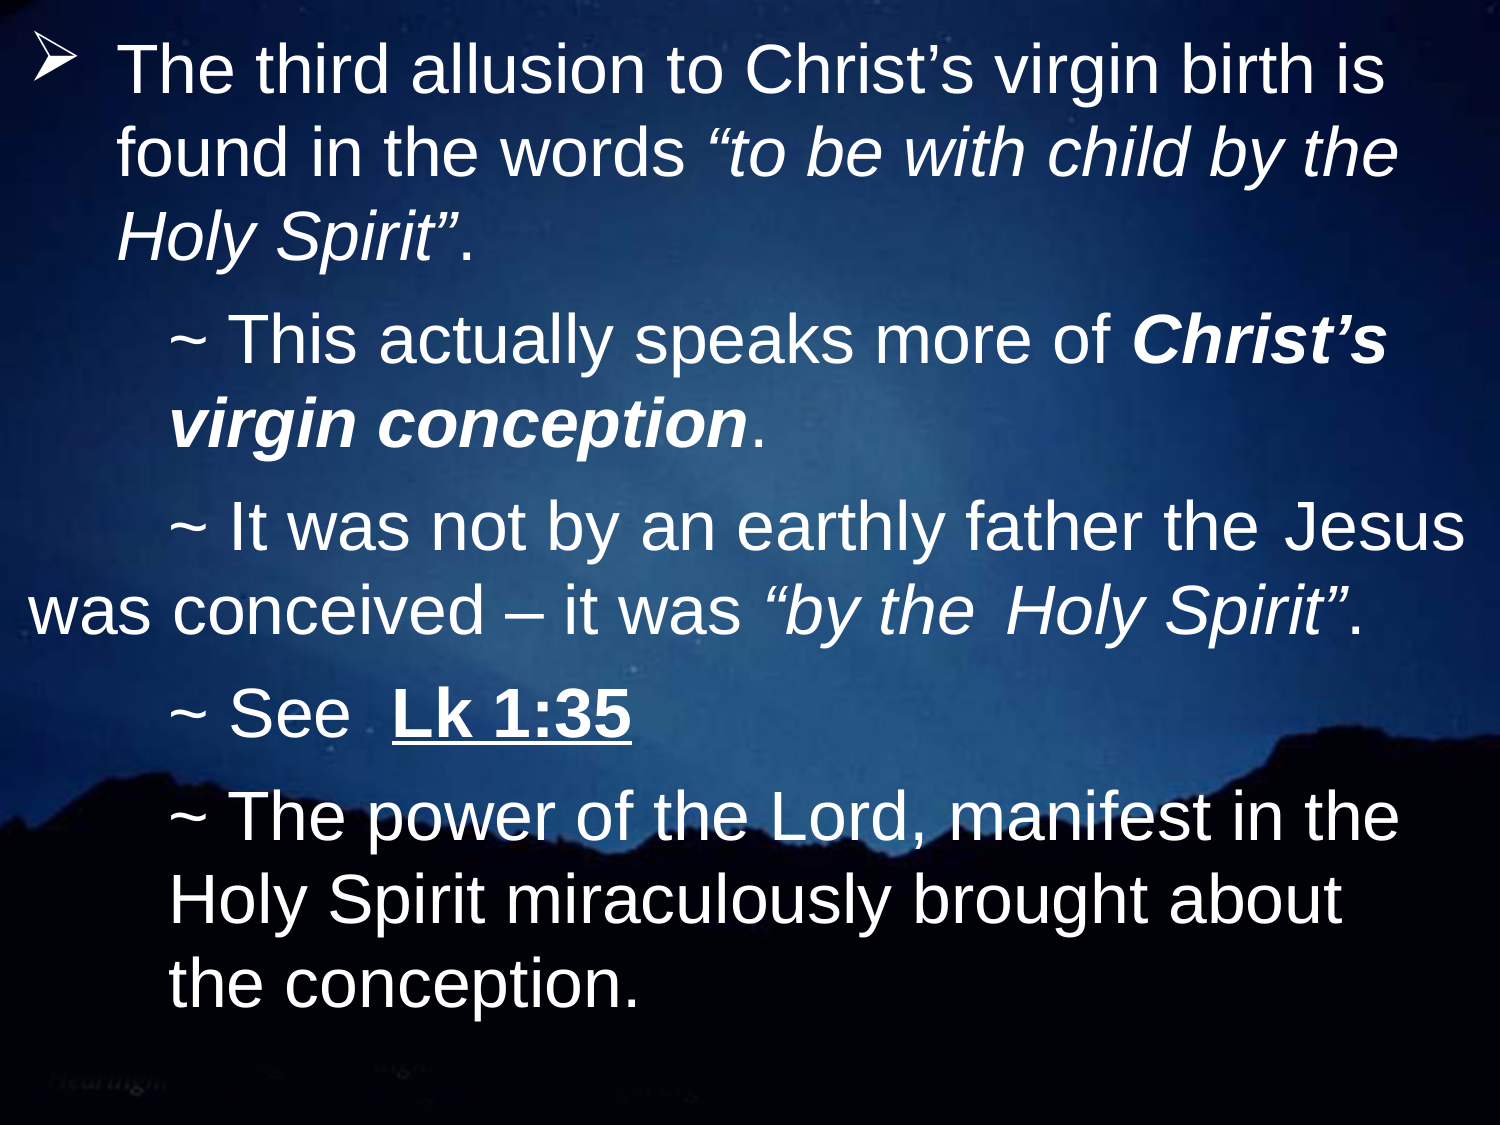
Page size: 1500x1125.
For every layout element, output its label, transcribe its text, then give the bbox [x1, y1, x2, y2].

subtitle The third allusion to Christ’s virgin birth is found in the words “to be with child by the Holy Spirit”. ~ This actually speaks more of Christ’s virgin conception. ~ It was not by an earthly father the Jesus was conceived – it was “by the Holy Spirit”. ~ See Lk 1:35 ~ The power of the Lord, manifest in the Holy Spirit miraculously brought about the conception. [13, 16, 1484, 1108]
picture [0, 0, 1500, 1125]
